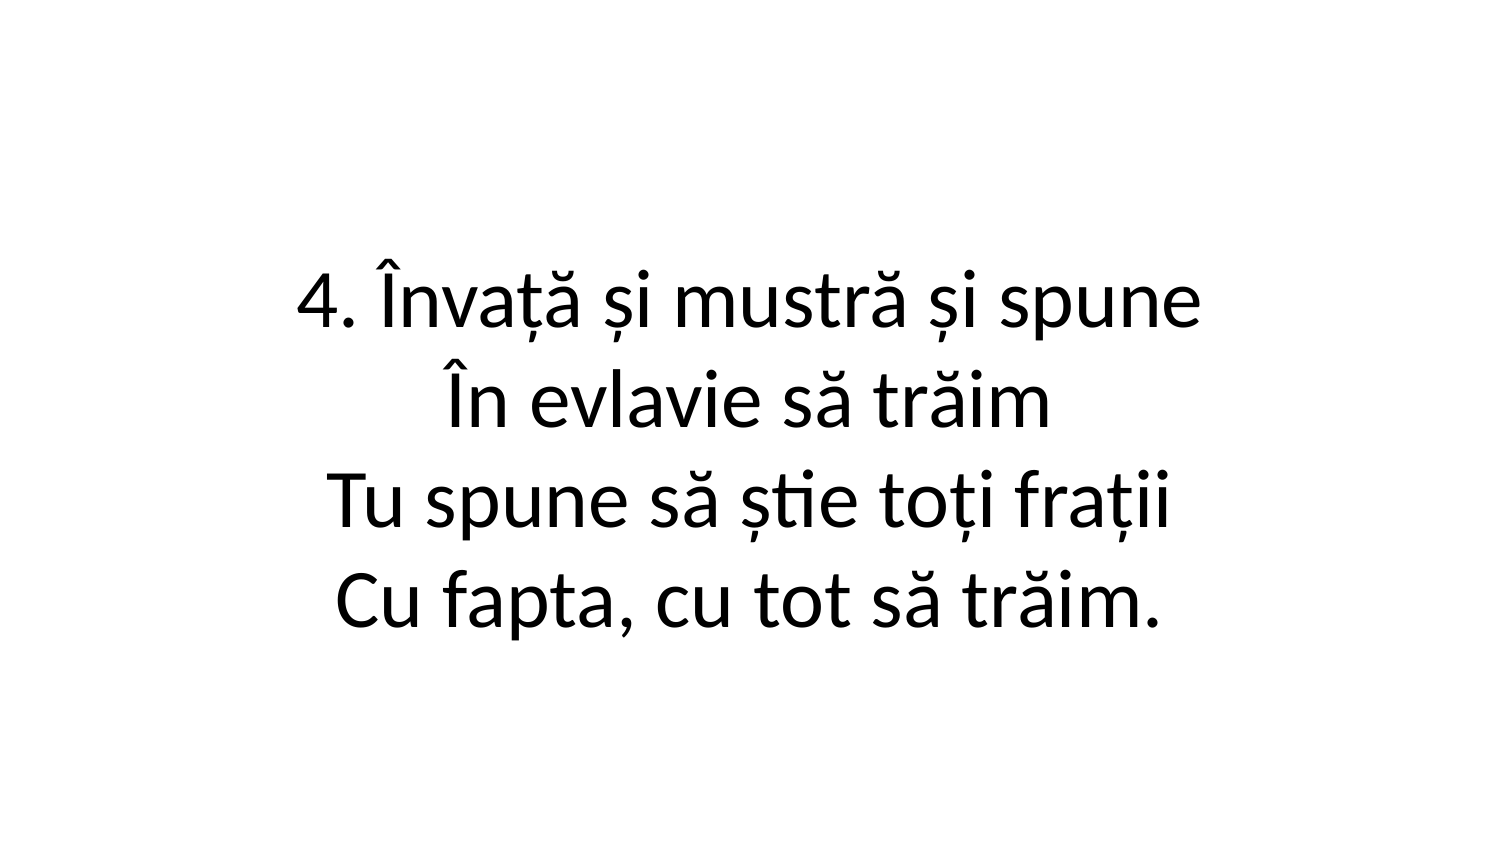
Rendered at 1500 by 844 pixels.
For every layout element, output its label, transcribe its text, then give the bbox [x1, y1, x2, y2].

text_box 4. Învață și mustră și spune În evlavie să trăim Tu spune să știe toți frații Cu fapta, cu tot să trăim. [281, 192, 1219, 652]
